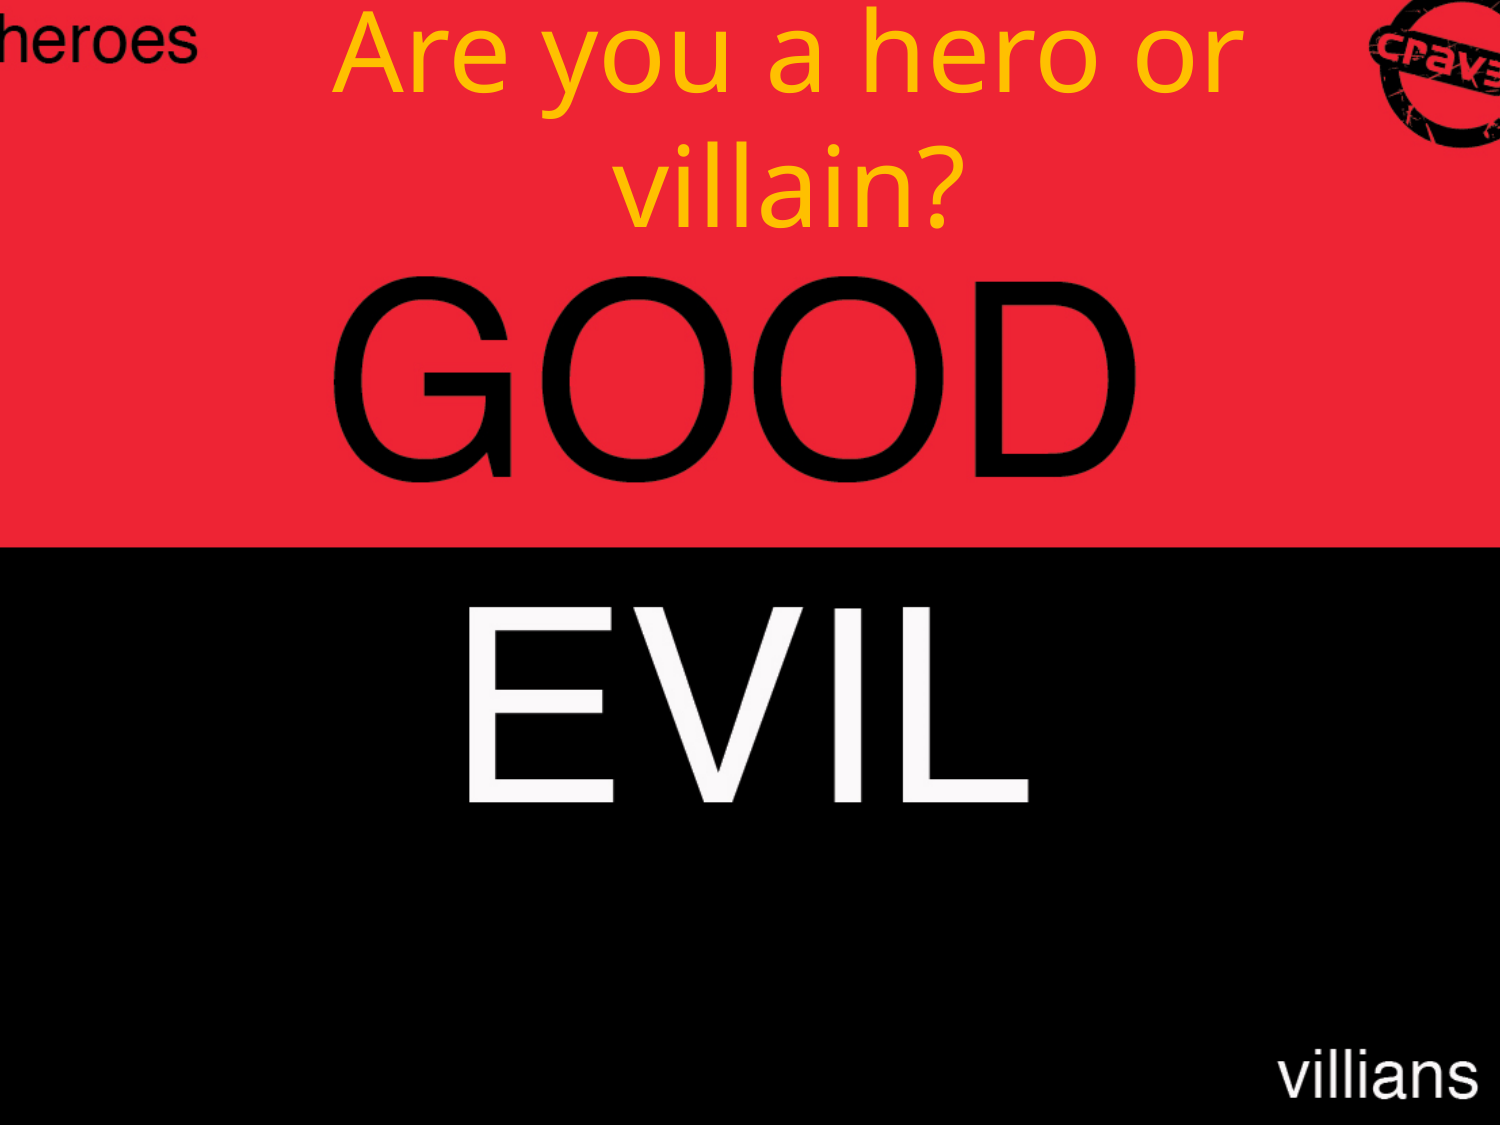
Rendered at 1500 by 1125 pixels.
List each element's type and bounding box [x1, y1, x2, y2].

list [0, 0, 1500, 1125]
